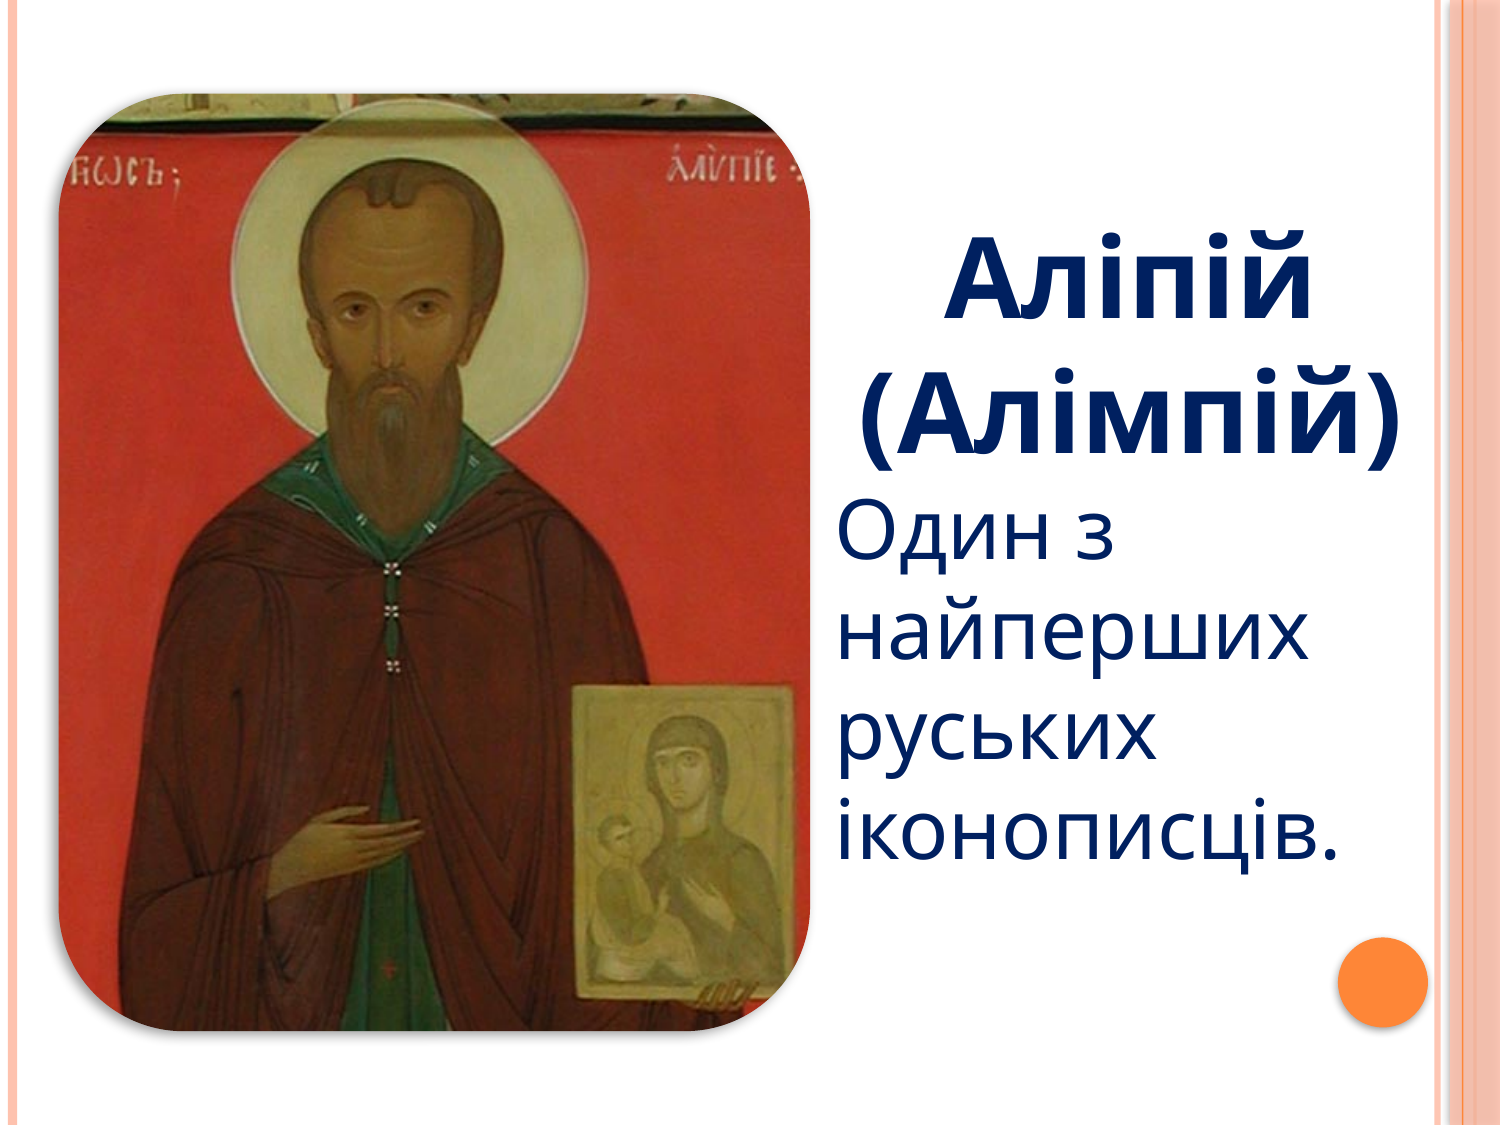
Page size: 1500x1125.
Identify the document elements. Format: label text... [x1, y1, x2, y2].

picture [57, 93, 811, 1032]
text_box Аліпій (Алімпій) Один з найперших руських іконописців. [820, 199, 1442, 884]
